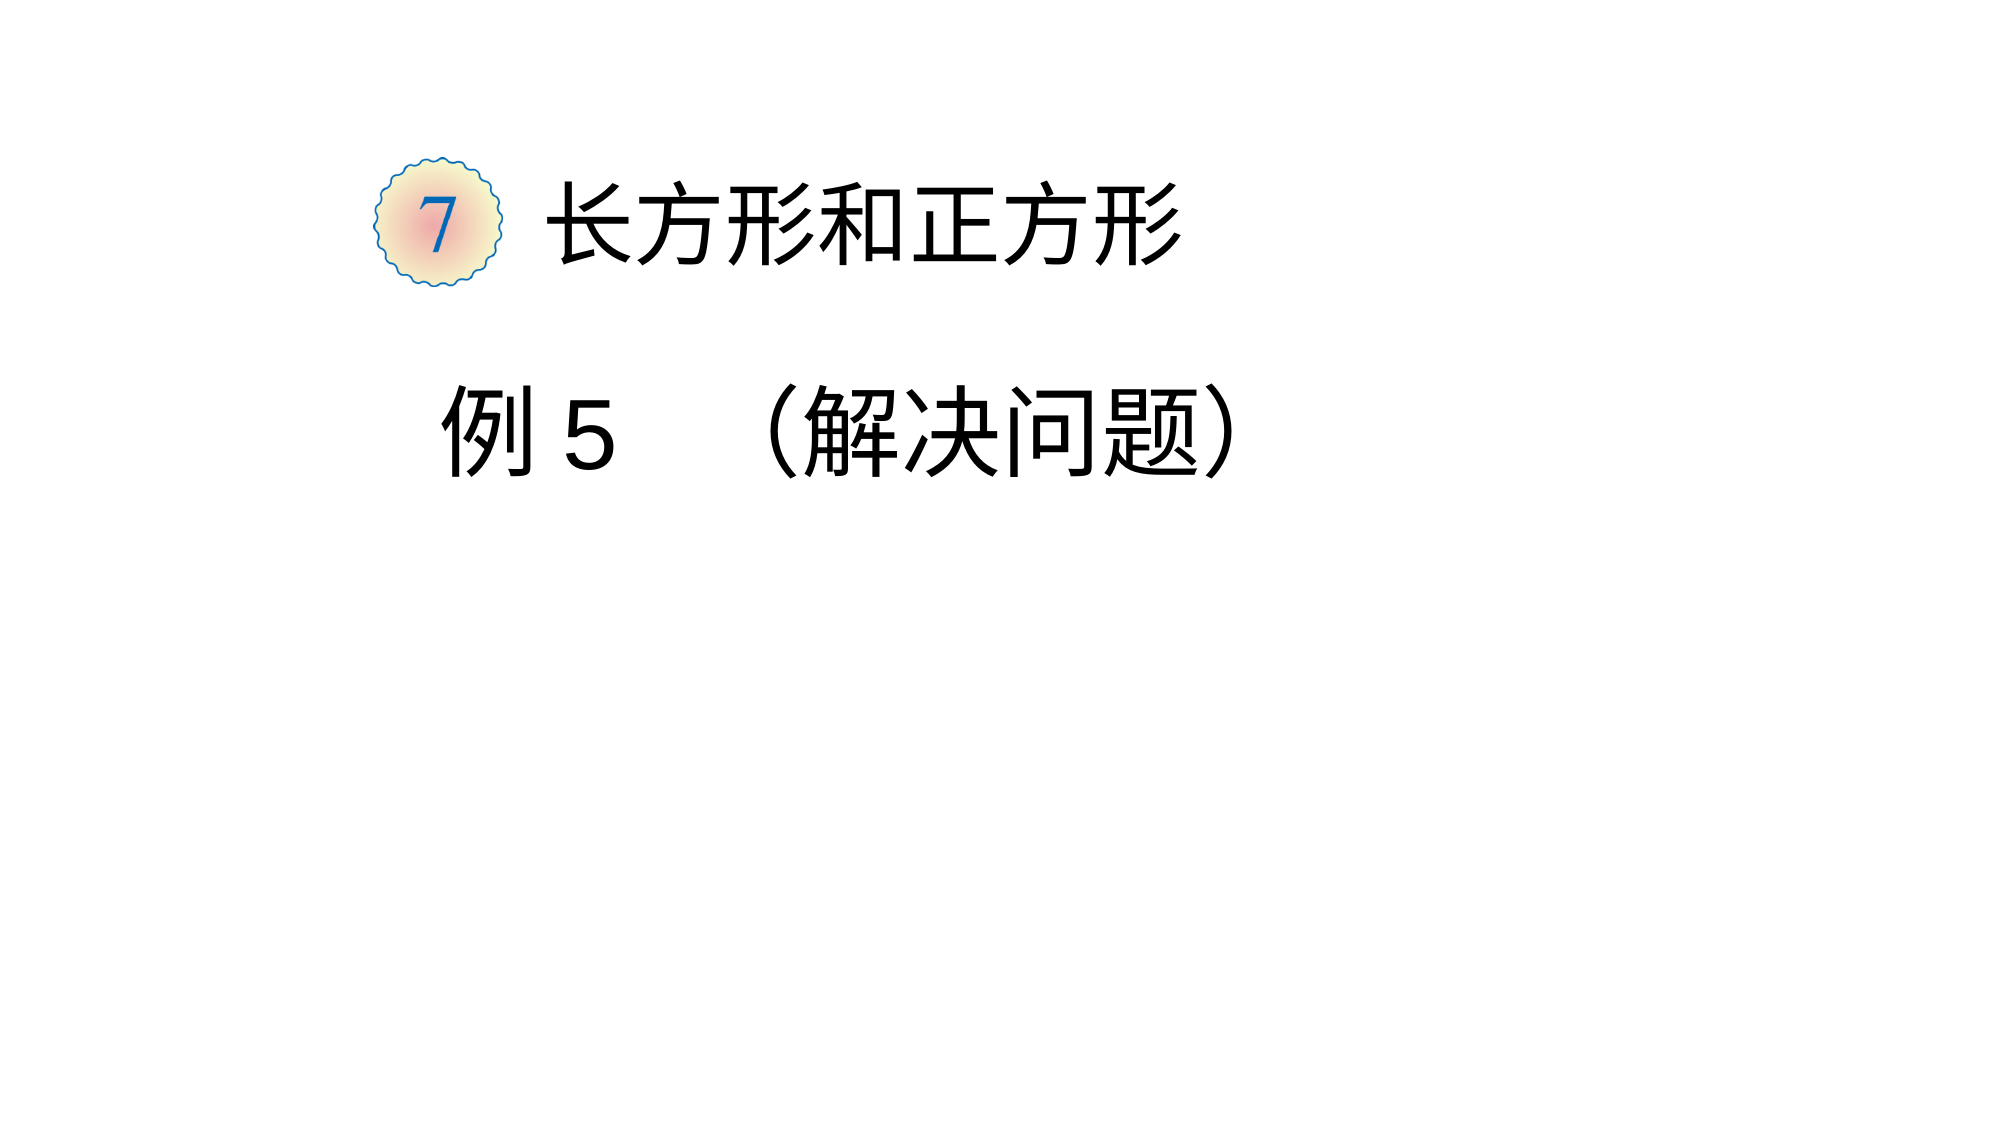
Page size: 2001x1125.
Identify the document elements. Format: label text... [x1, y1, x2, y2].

text_box 长方形和正方形 [527, 145, 1579, 299]
text_box 例5 （解决问题） [409, 361, 1331, 497]
picture [373, 157, 503, 287]
